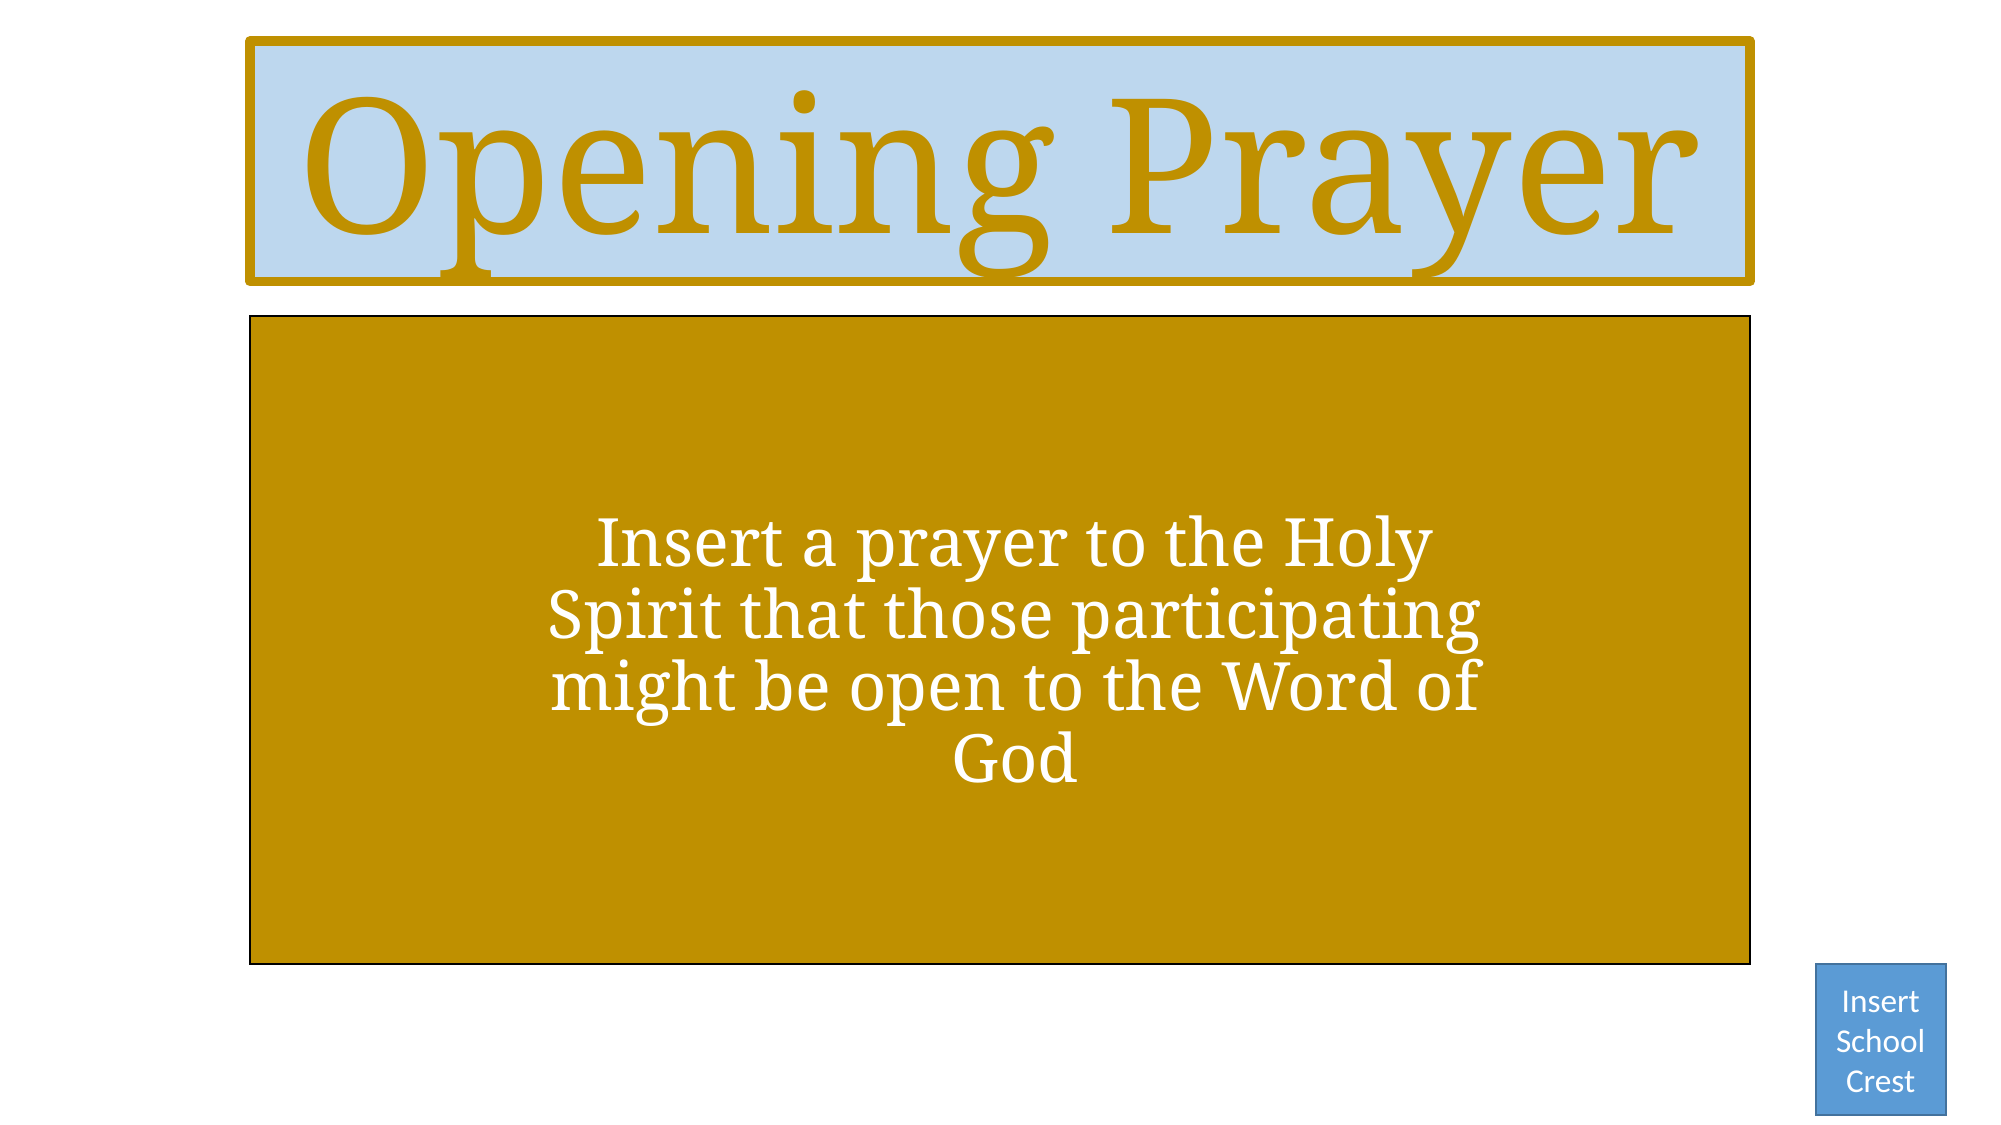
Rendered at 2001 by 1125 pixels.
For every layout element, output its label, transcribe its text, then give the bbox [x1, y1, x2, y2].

subtitle Insert a prayer to the Holy Spirit that those participating might be open to the Word of God [487, 500, 1543, 922]
text_box [249, 315, 1751, 965]
text_box Insert School Crest [1815, 963, 1947, 1116]
text_box Opening Prayer [249, 40, 1750, 282]
